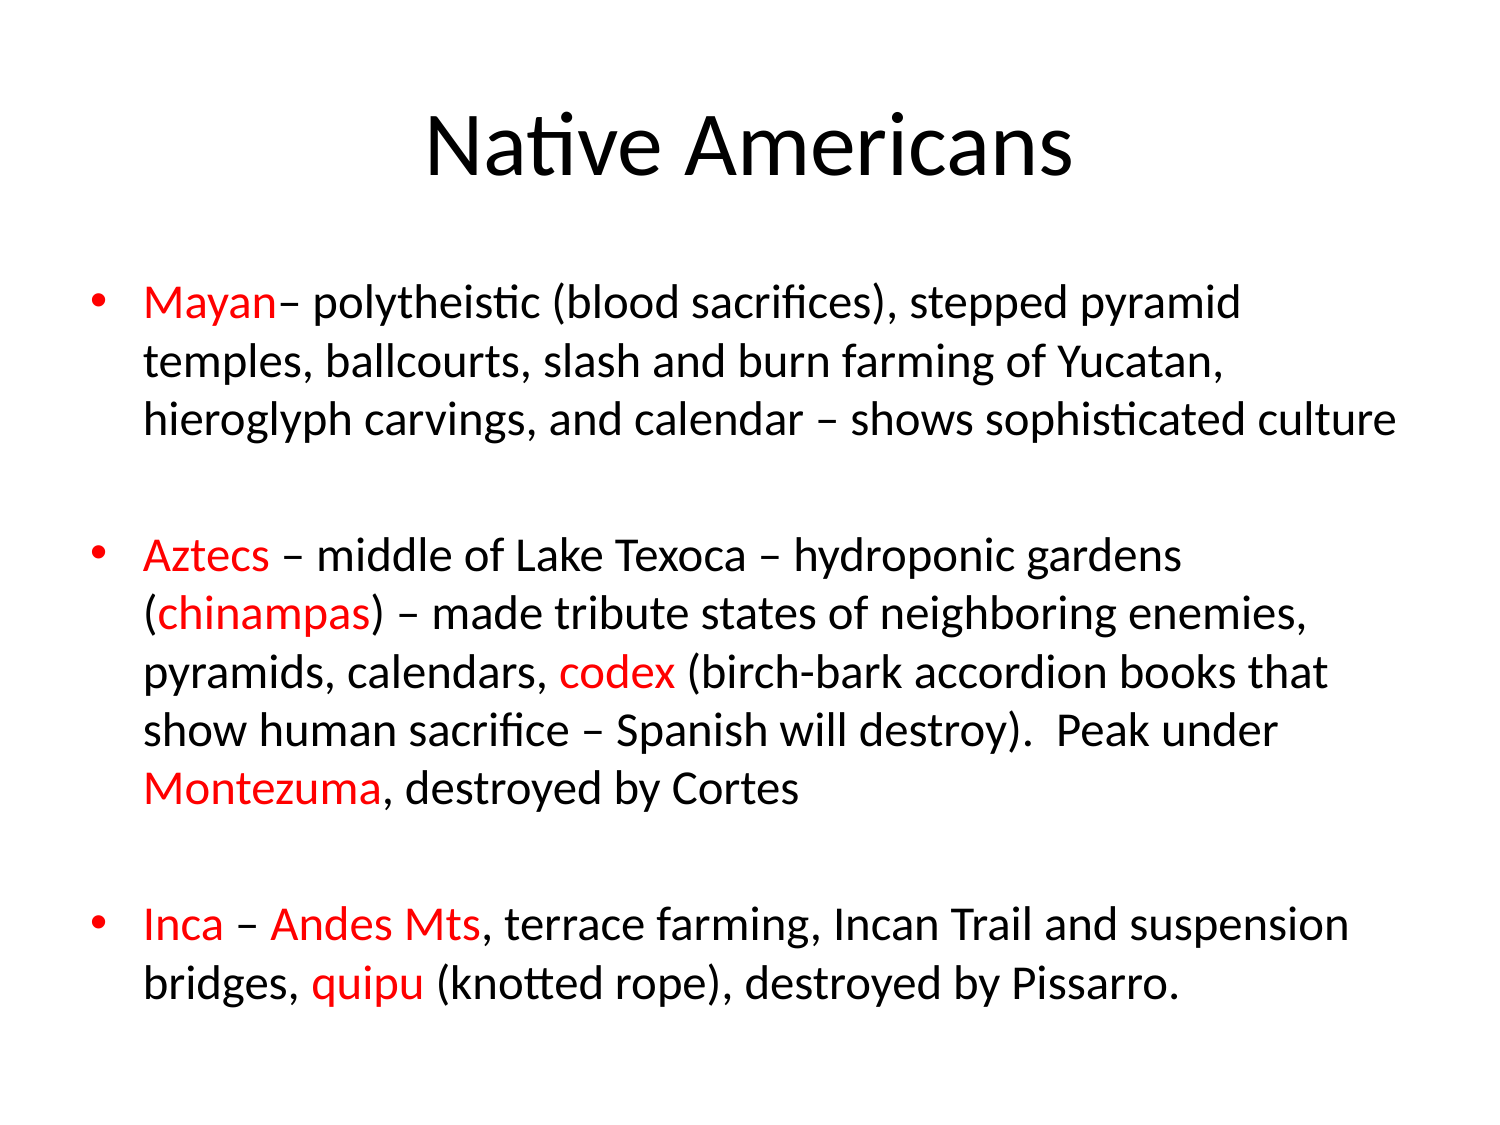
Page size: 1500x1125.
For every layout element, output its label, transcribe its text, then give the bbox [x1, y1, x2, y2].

list Mayan– polytheistic (blood sacrifices), stepped pyramid temples, ballcourts, slash and burn farming of Yucatan, hieroglyph carvings, and calendar – shows sophisticated culture Aztecs – middle of Lake Texoca – hydroponic gardens (chinampas) – made tribute states of neighboring enemies, pyramids, calendars, codex (birch-bark accordion books that show human sacrifice – Spanish will destroy). Peak under Montezuma, destroyed by Cortes Inca – Andes Mts, terrace farming, Incan Trail and suspension bridges, quipu (knotted rope), destroyed by Pissarro. [75, 262, 1425, 1075]
title Native Americans [75, 45, 1425, 233]
